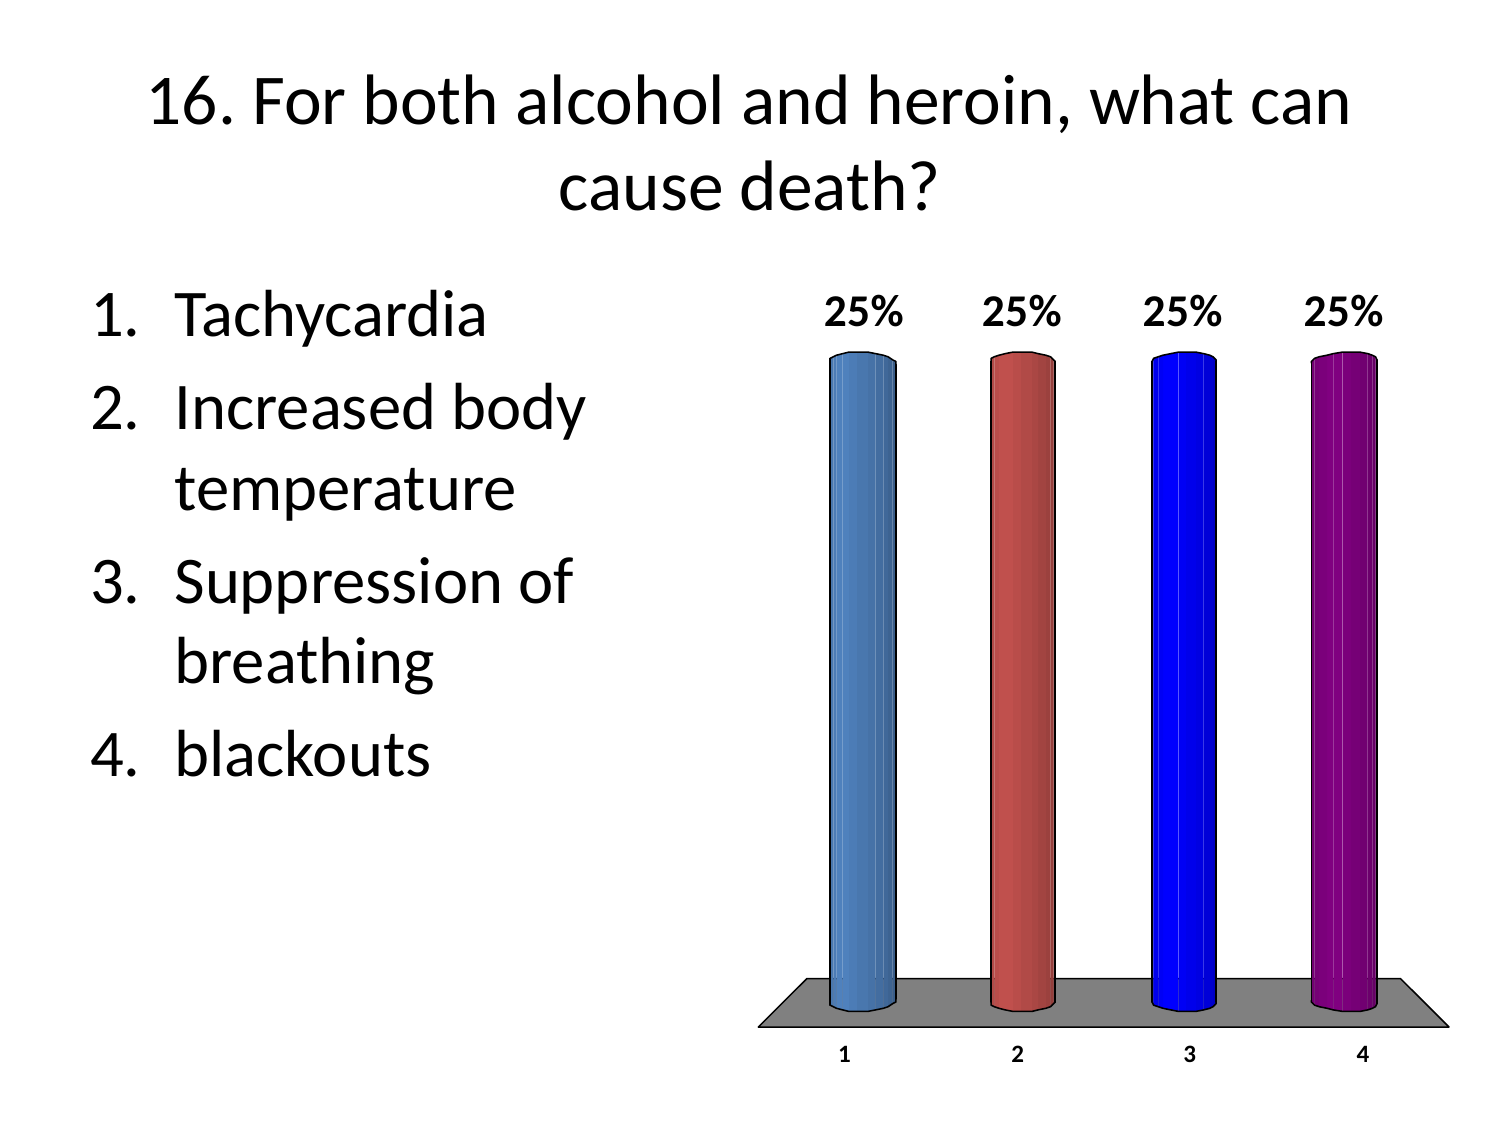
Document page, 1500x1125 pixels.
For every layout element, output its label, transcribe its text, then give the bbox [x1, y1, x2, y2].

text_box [739, 270, 1490, 1115]
list Tachycardia Increased body temperature Suppression of breathing blackouts [75, 262, 750, 1005]
title 16. For both alcohol and heroin, what can cause death? [75, 45, 1425, 233]
